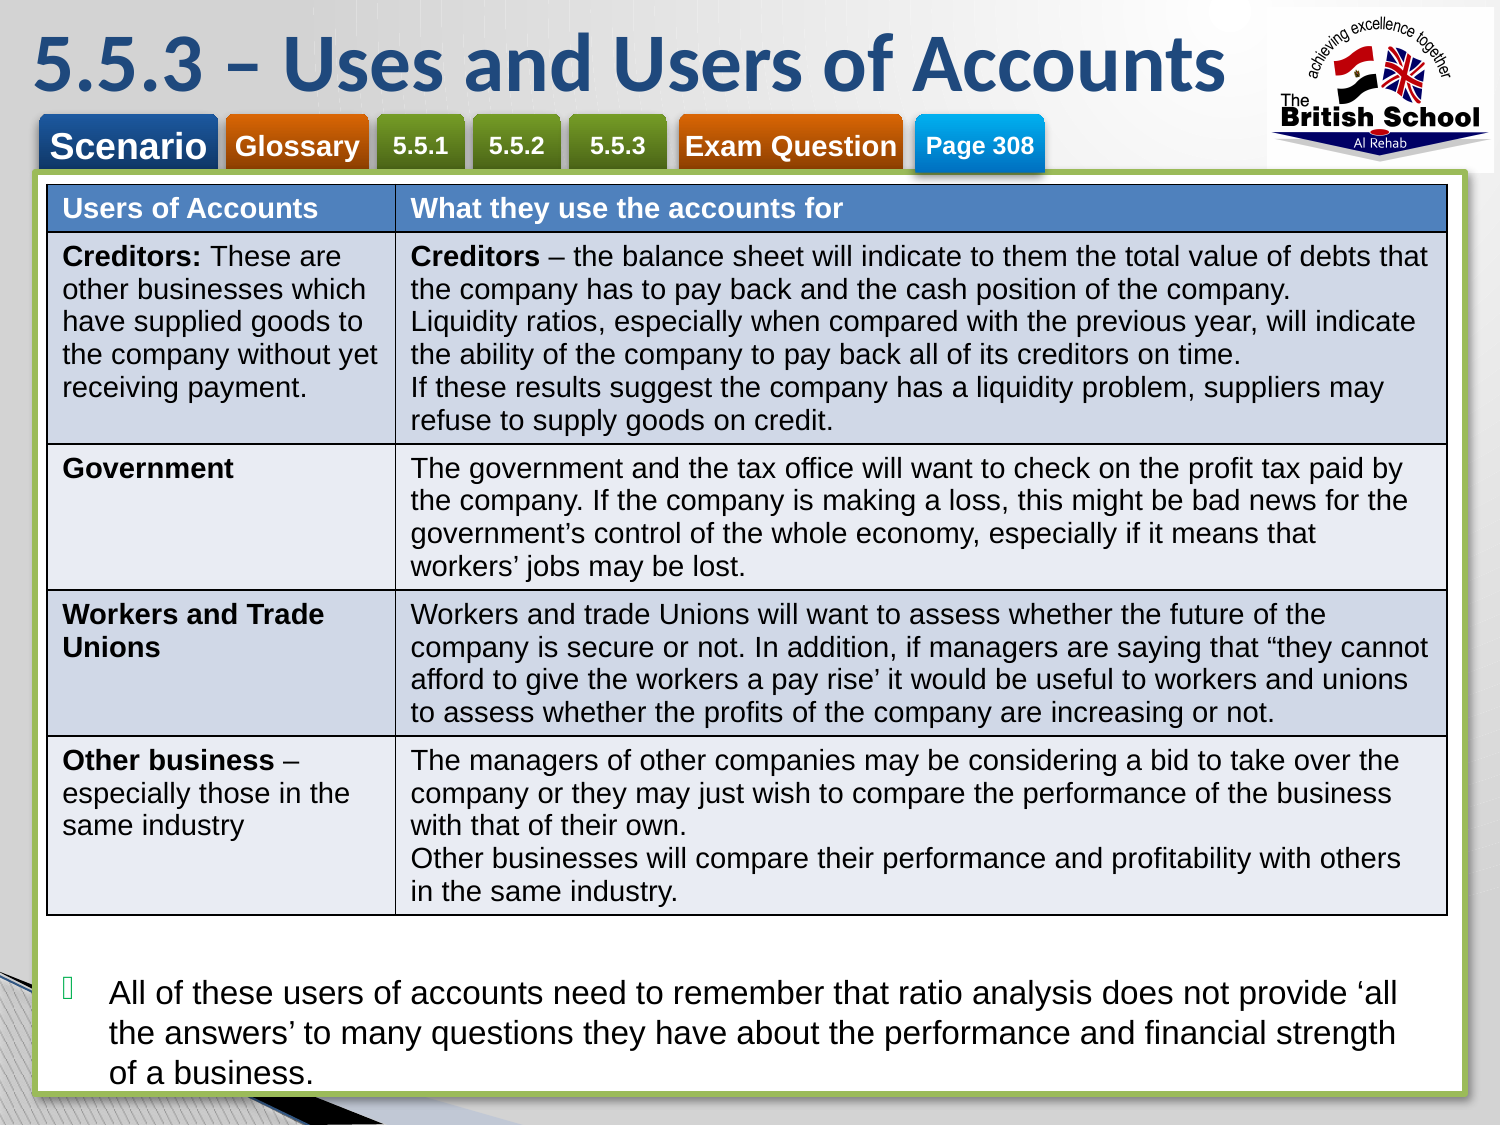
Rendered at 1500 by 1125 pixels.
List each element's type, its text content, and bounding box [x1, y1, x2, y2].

table_cell Workers and Trade Unions [48, 591, 395, 735]
title 5.5.3 – Uses and Users of Accounts [17, 7, 1270, 110]
table_cell Other business – especially those in the same industry [48, 737, 395, 914]
text_box Page 308 [915, 114, 1046, 173]
table_cell The government and the tax office will want to check on the profit tax paid by the company. If the company is making a loss, this might be bad news for the government’s control of the whole economy, especially if it means that workers’ jobs may be lost. [396, 445, 1446, 589]
table_cell The managers of other companies may be considering a bid to take over the company or they may just wish to compare the performance of the business with that of their own. Other businesses will compare their performance and profitability with others in the same industry. [396, 737, 1446, 914]
table_cell Government [48, 445, 395, 589]
table_cell Creditors – the balance sheet will indicate to them the total value of debts that the company has to pay back and the cash position of the company. Liquidity ratios, especially when compared with the previous year, will indicate the ability of the company to pay back all of its creditors on time. If these results suggest the company has a liquidity problem, suppliers may refuse to supply goods on credit. [396, 233, 1446, 443]
picture [1267, 7, 1495, 173]
picture [281, 1114, 303, 1125]
table_cell Workers and trade Unions will want to assess whether the future of the company is secure or not. In addition, if managers are saying that “they cannot afford to give the workers a pay rise’ it would be useful to workers and unions to assess whether the profits of the company are increasing or not. [396, 591, 1446, 735]
table_header Users of Accounts [48, 185, 395, 231]
table_header What they use the accounts for [396, 185, 1446, 231]
table_cell Creditors: These are other businesses which have supplied goods to the company without yet receiving payment. [48, 233, 395, 443]
text_box All of these users of accounts need to remember that ratio analysis does not provide ‘all the answers’ to many questions they have about the performance and financial strength of a business. [47, 964, 1447, 1099]
